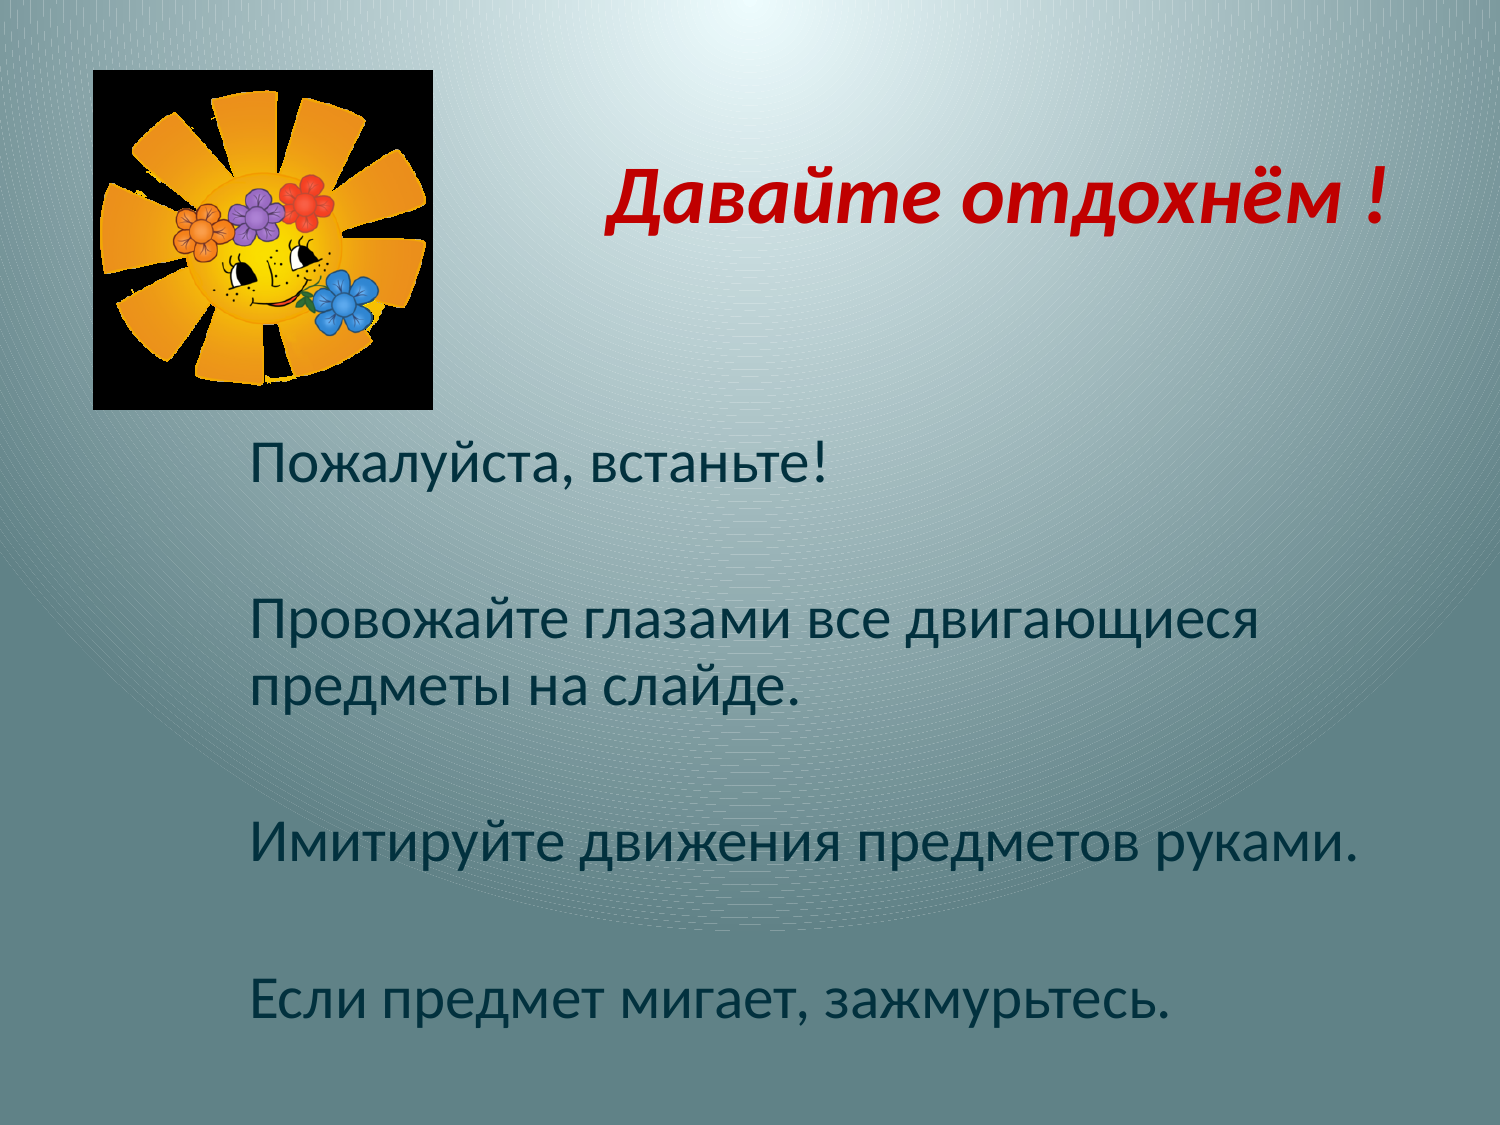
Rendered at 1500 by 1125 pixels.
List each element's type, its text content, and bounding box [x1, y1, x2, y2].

title Давайте отдохнём ! [537, 125, 1459, 256]
subtitle Пожалуйста, встаньте! Провожайте глазами все двигающиеся предметы на слайде. Имитируйте движения предметов руками. Если предмет мигает, зажмурьтесь. [234, 421, 1465, 1043]
picture [93, 70, 437, 414]
